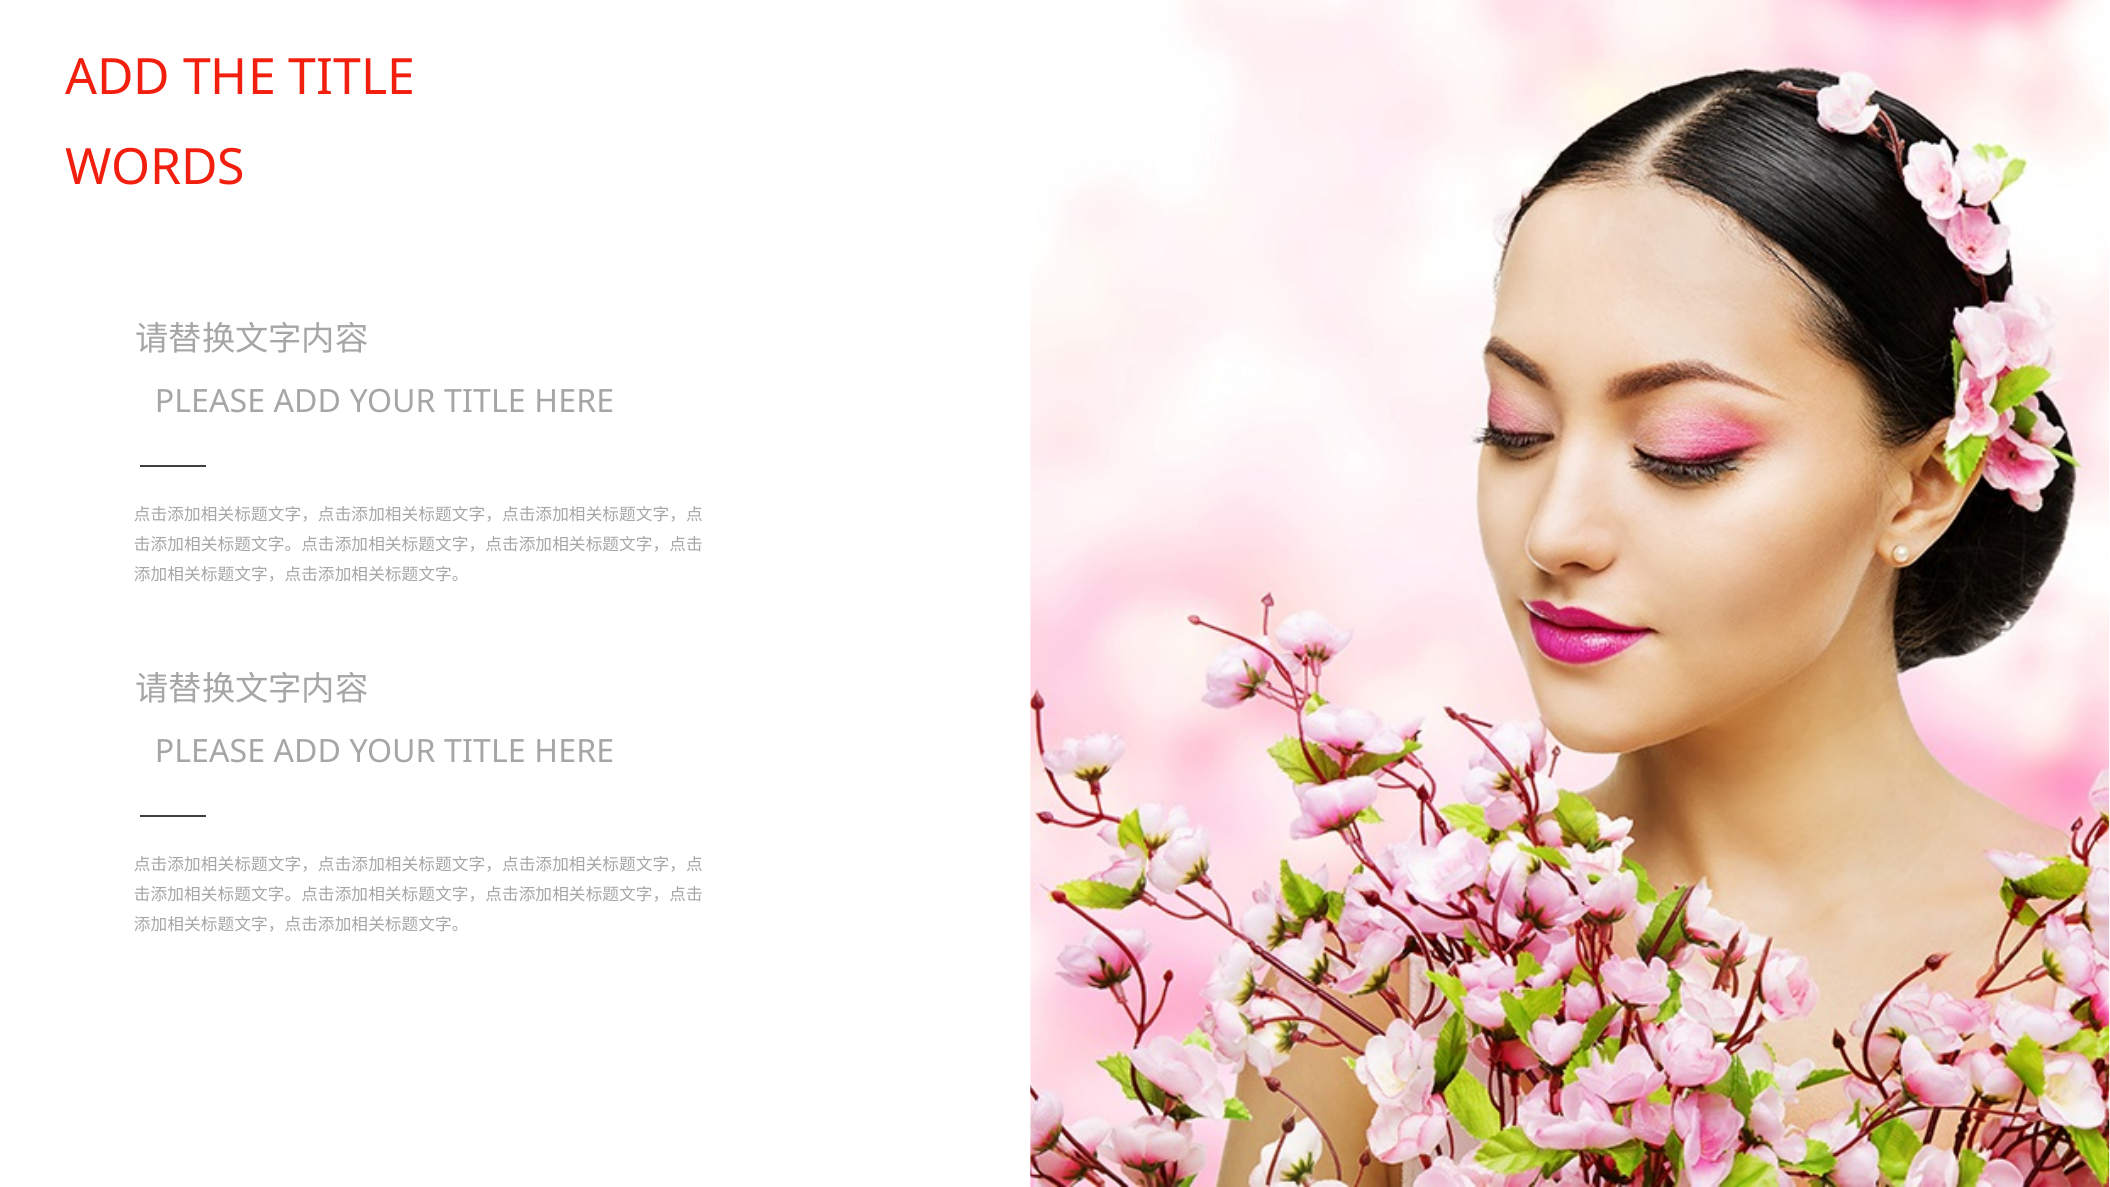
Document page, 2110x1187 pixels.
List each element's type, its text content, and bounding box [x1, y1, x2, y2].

text_box [1029, 0, 2110, 1187]
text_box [119, 659, 727, 943]
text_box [119, 309, 727, 593]
text_box ADD THE TITLE WORDS [50, 7, 583, 202]
